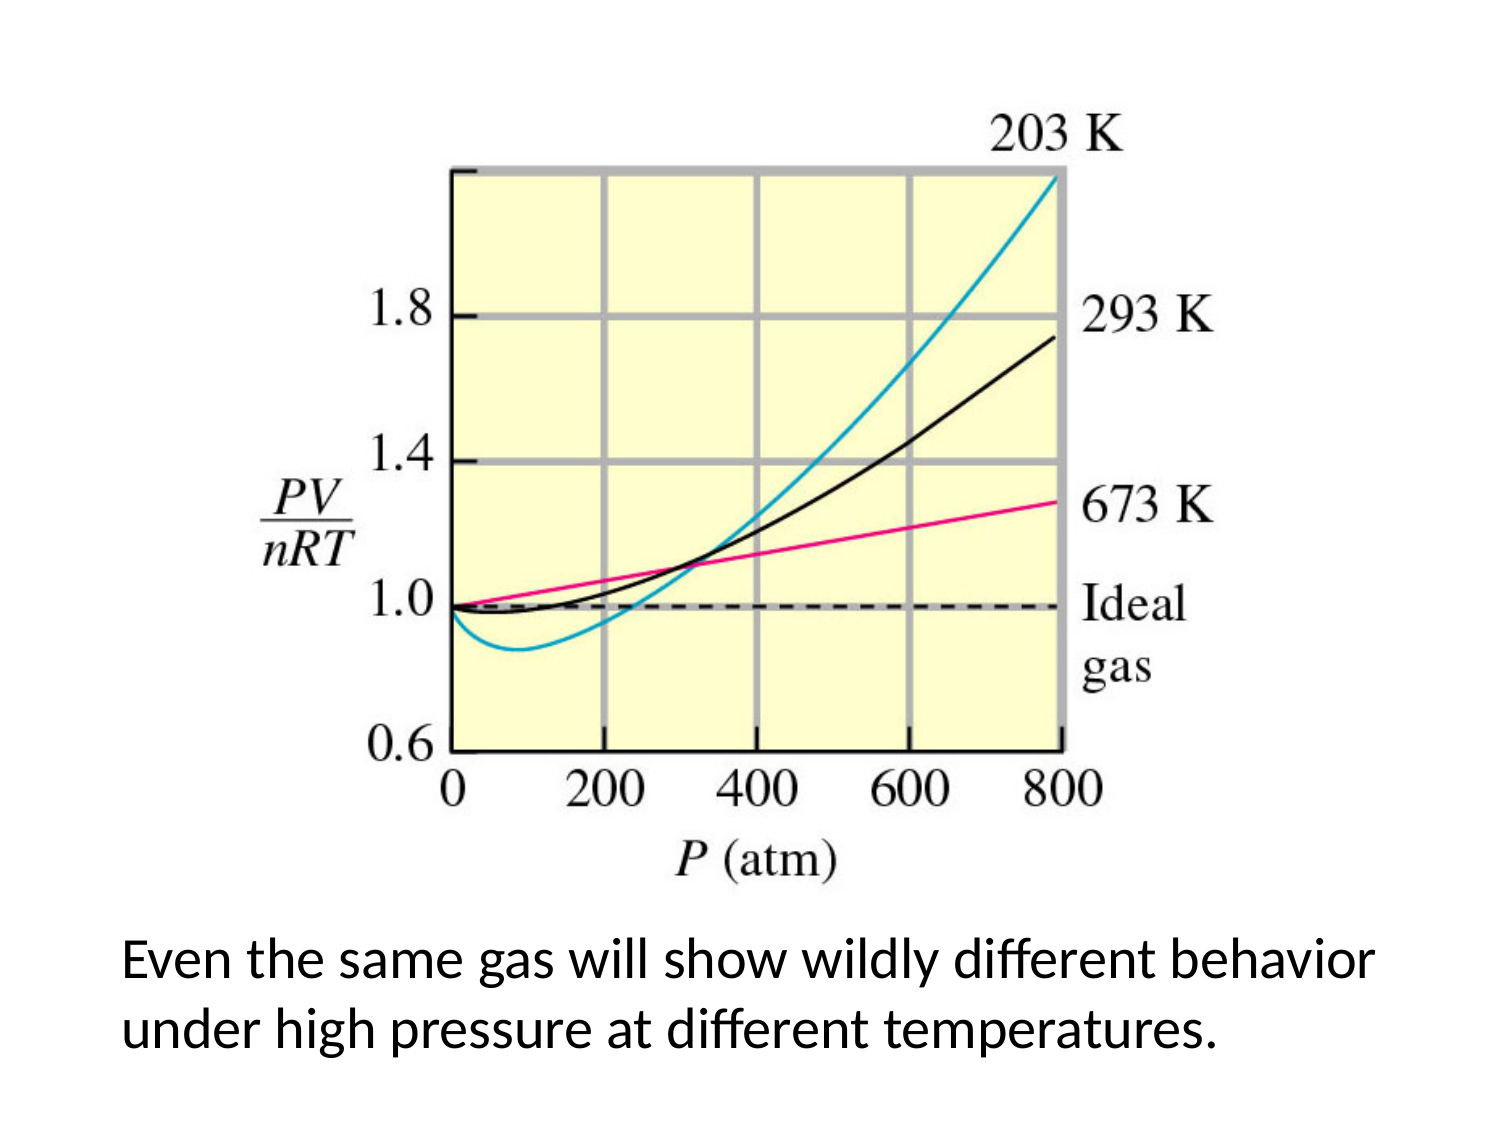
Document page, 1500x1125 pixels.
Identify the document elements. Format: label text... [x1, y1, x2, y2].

text_box Even the same gas will show wildly different behavior under high pressure at different temperatures. [50, 912, 1425, 1075]
picture [212, 30, 1264, 963]
